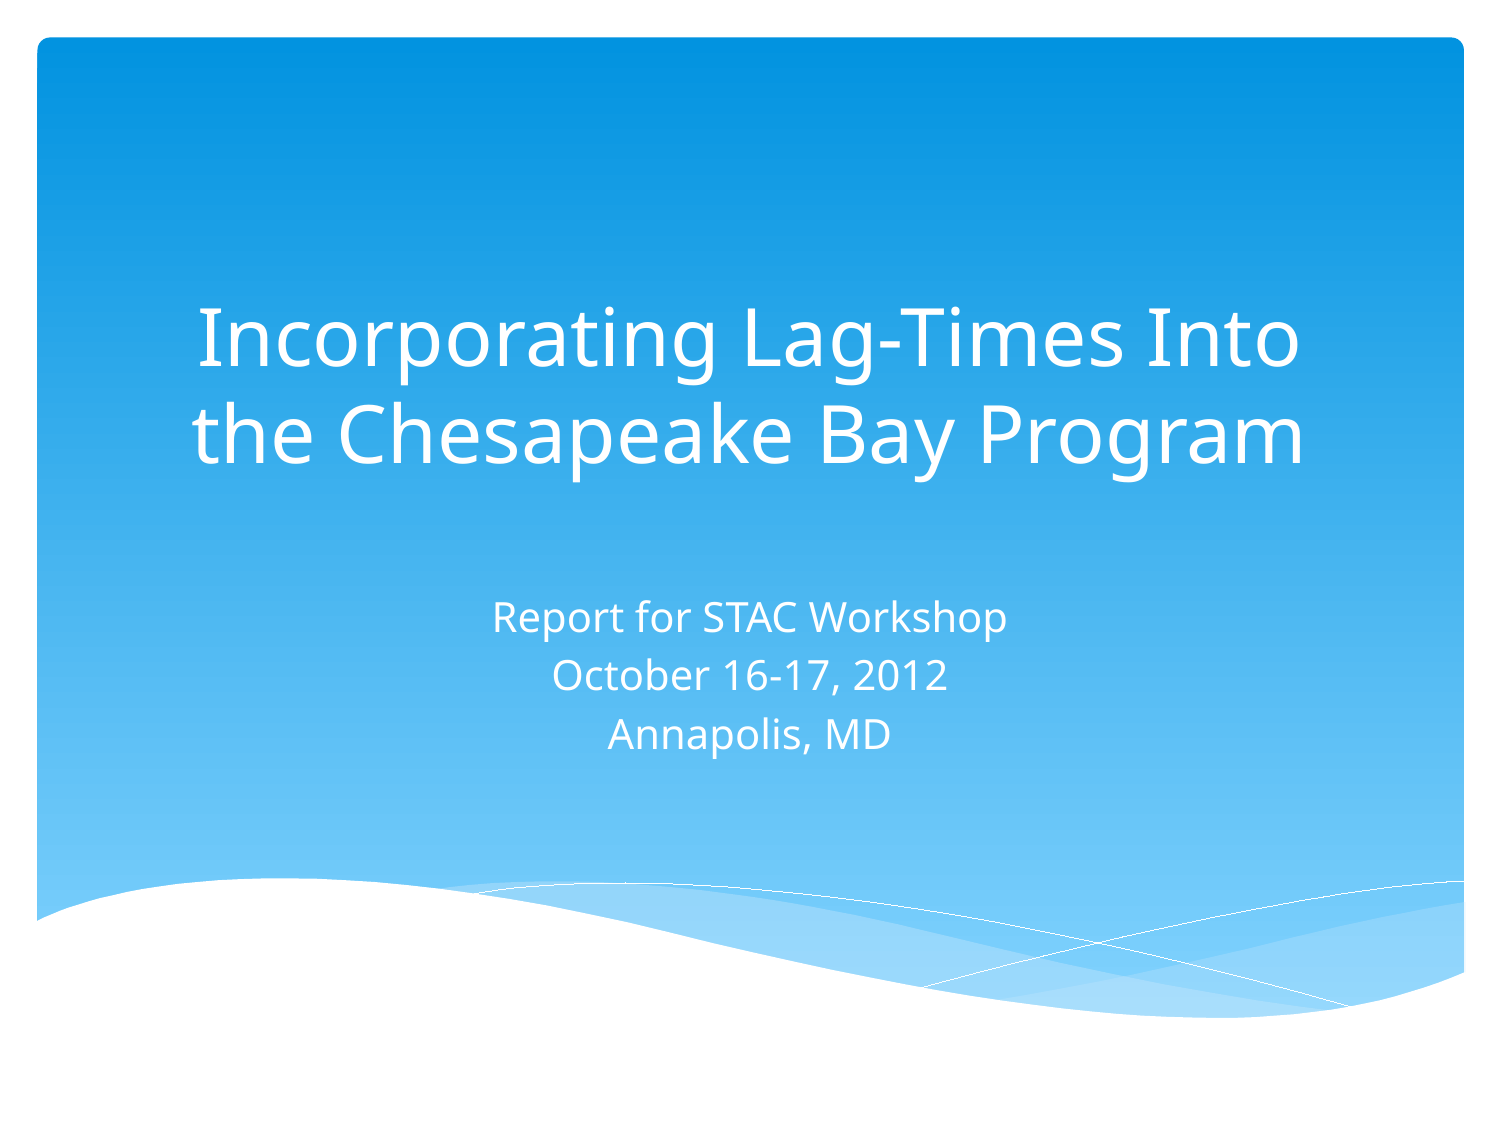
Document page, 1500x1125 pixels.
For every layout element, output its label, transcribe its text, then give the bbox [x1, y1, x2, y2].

title Incorporating Lag-Times Into the Chesapeake Bay Program [112, 212, 1388, 488]
subtitle Report for STAC Workshop October 16-17, 2012 Annapolis, MD [225, 583, 1275, 825]
